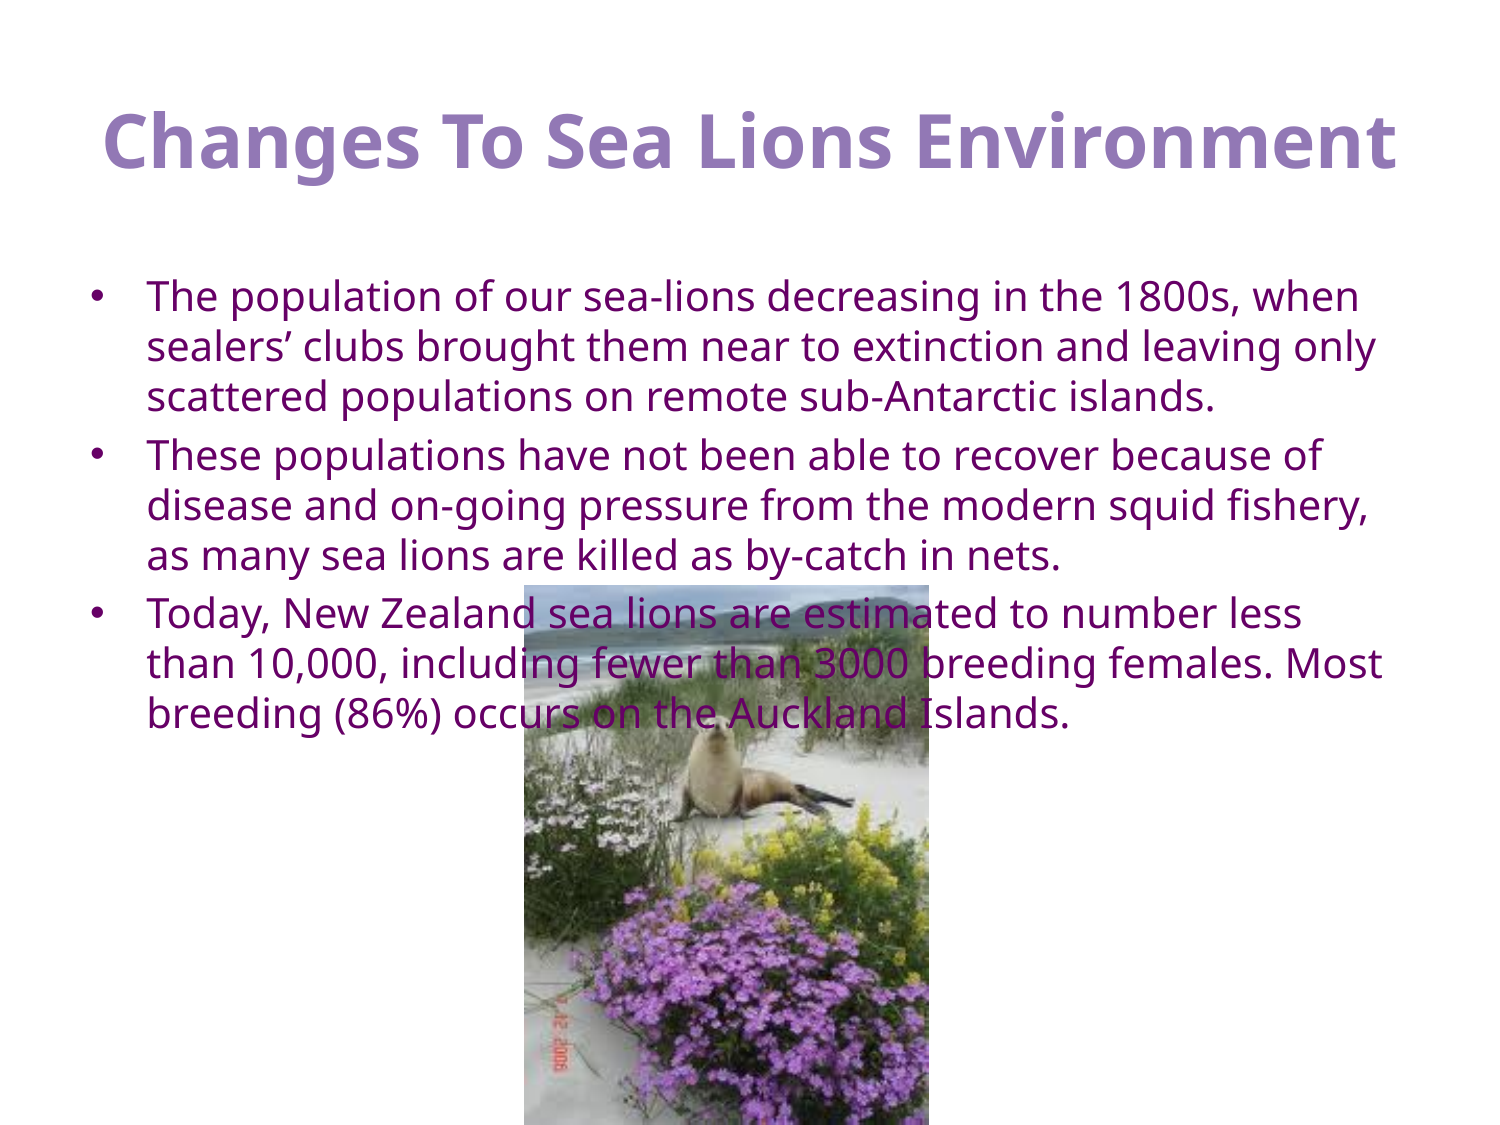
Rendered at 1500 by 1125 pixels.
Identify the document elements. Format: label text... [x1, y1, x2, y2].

title Changes To Sea Lions Environment [75, 45, 1425, 233]
picture [524, 585, 929, 1125]
list The population of our sea-lions decreasing in the 1800s, when sealers’ clubs brought them near to extinction and leaving only scattered populations on remote sub-Antarctic islands. These populations have not been able to recover because of disease and on-going pressure from the modern squid fishery, as many sea lions are killed as by-catch in nets. Today, New Zealand sea lions are estimated to number less than 10,000, including fewer than 3000 breeding females. Most breeding (86%) occurs on the Auckland Islands. [75, 262, 1425, 1005]
